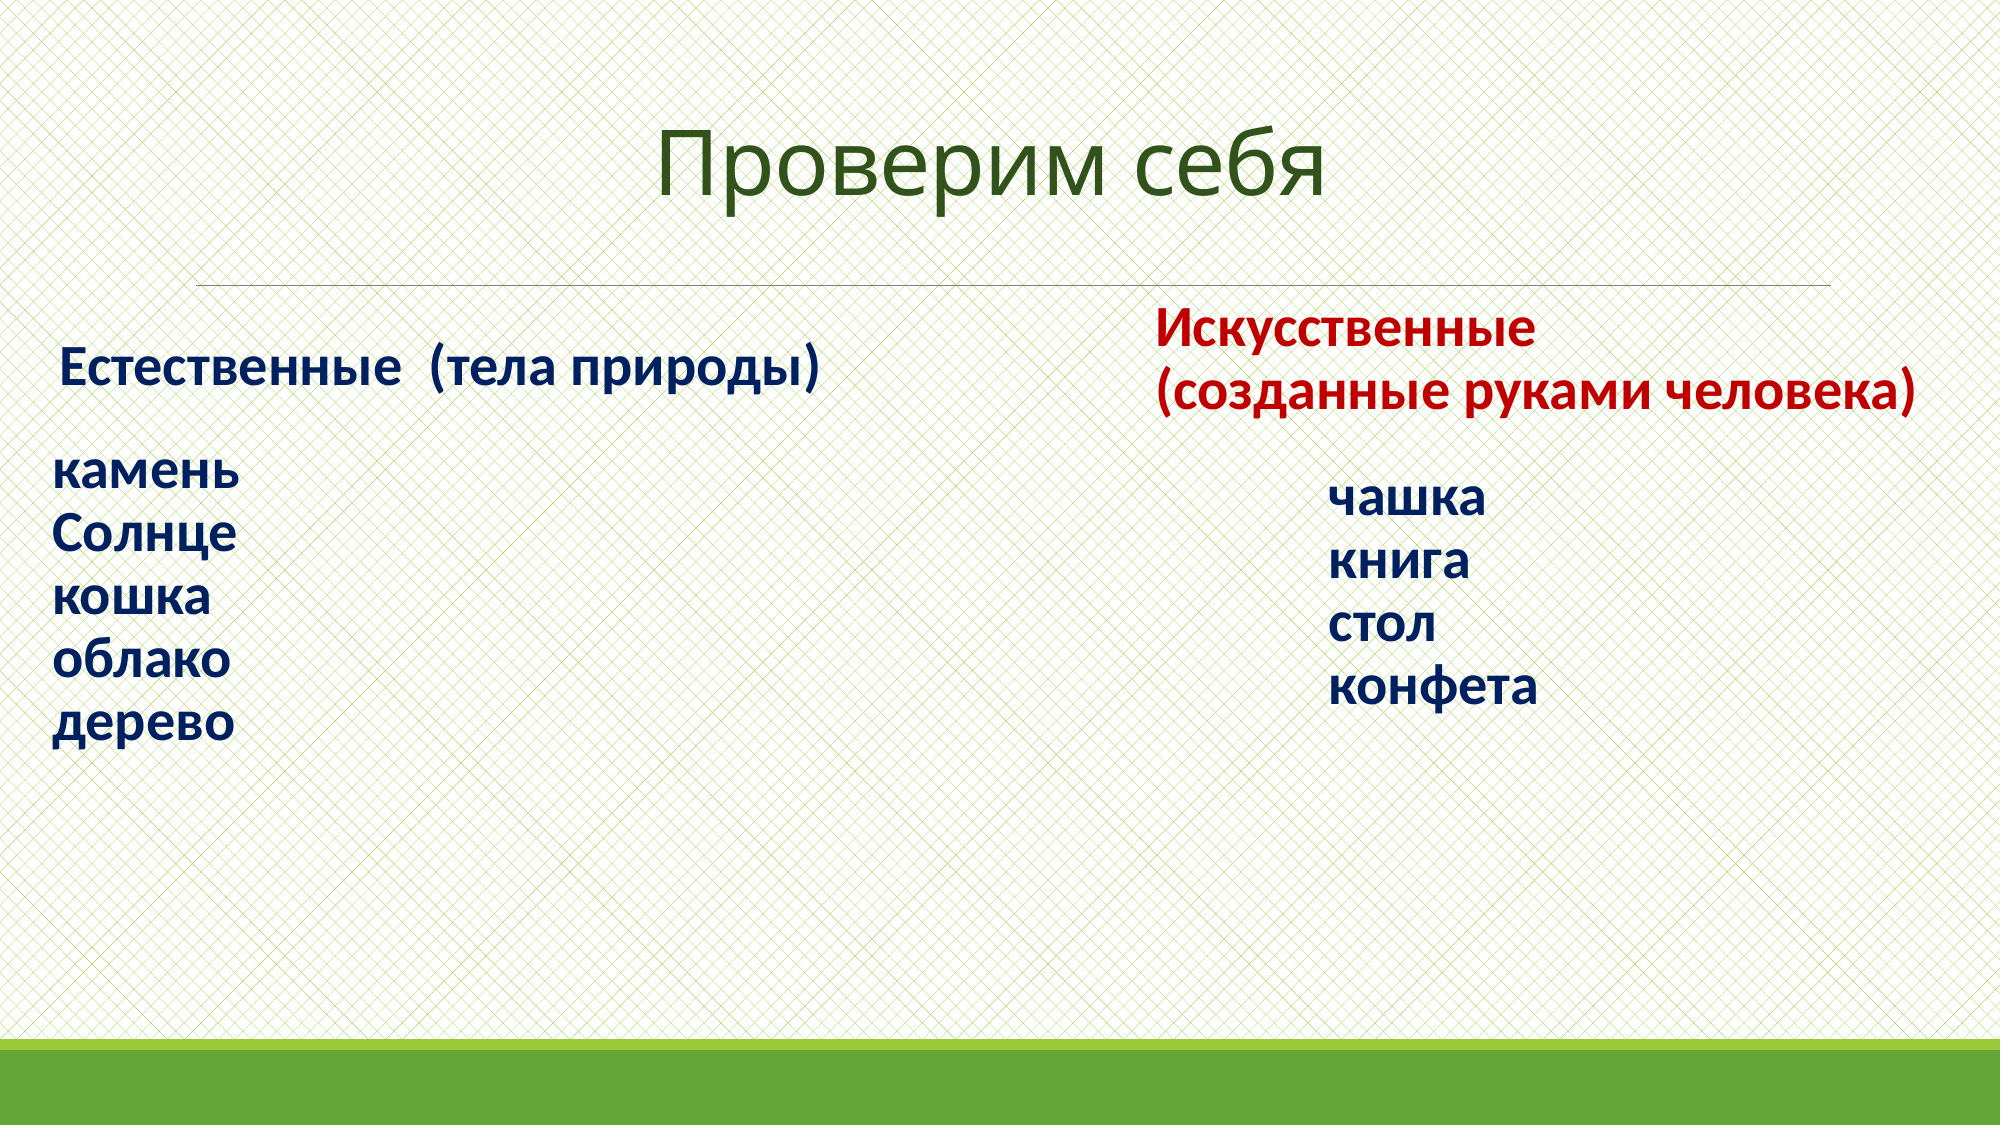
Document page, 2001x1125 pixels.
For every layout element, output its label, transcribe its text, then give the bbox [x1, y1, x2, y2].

text_box камень Солнце кошка облако дерево [37, 431, 420, 761]
text_box чашка книга стол конфета [1313, 457, 1697, 725]
text_box Искусственные (созданные руками человека) [1140, 288, 1933, 430]
text_box Естественные (тела природы) [44, 328, 890, 406]
title Проверим себя [166, 113, 1817, 222]
